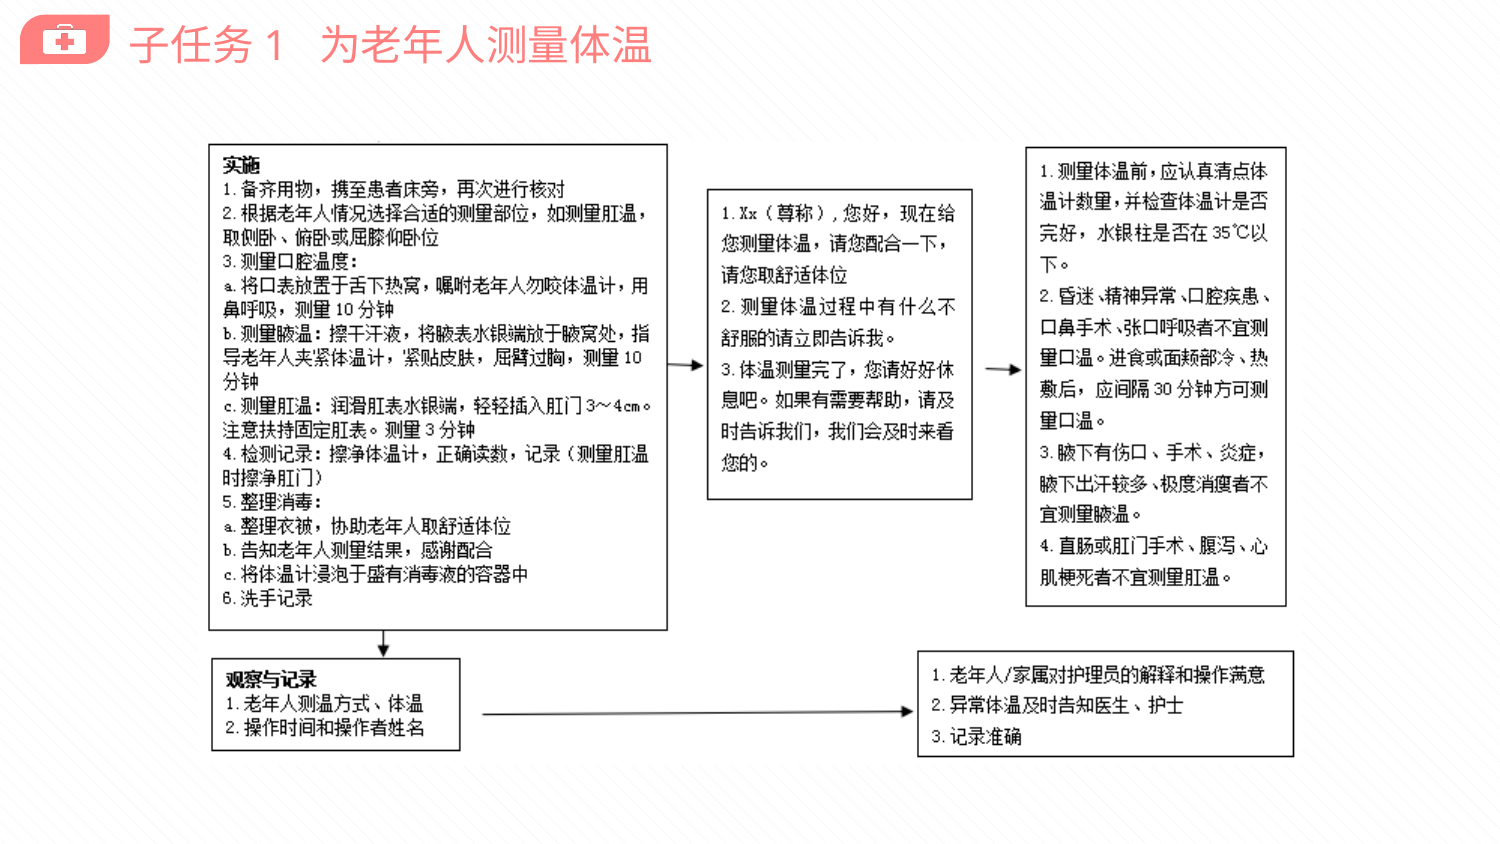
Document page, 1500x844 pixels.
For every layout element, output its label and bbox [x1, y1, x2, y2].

picture [198, 141, 1302, 765]
text_box [19, 11, 863, 78]
